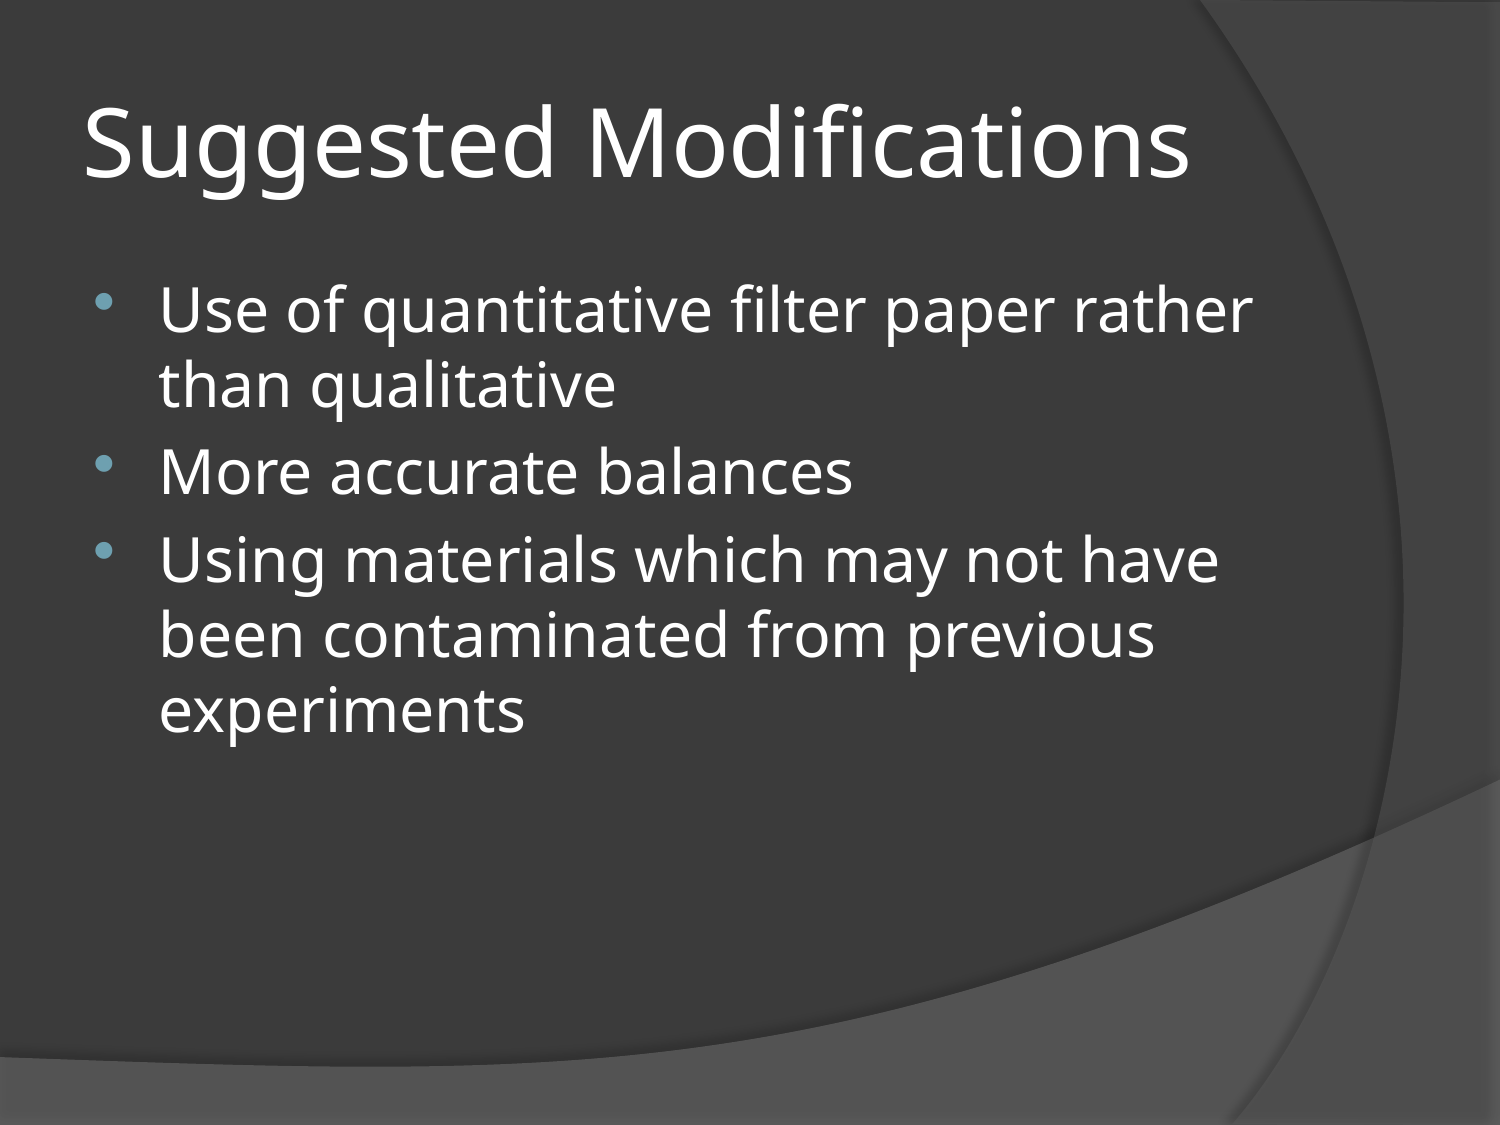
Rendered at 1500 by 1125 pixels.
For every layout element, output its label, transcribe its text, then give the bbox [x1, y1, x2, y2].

list Use of quantitative filter paper rather than qualitative More accurate balances Using materials which may not have been contaminated from previous experiments [75, 262, 1300, 1005]
title Suggested Modifications [75, 45, 1477, 233]
